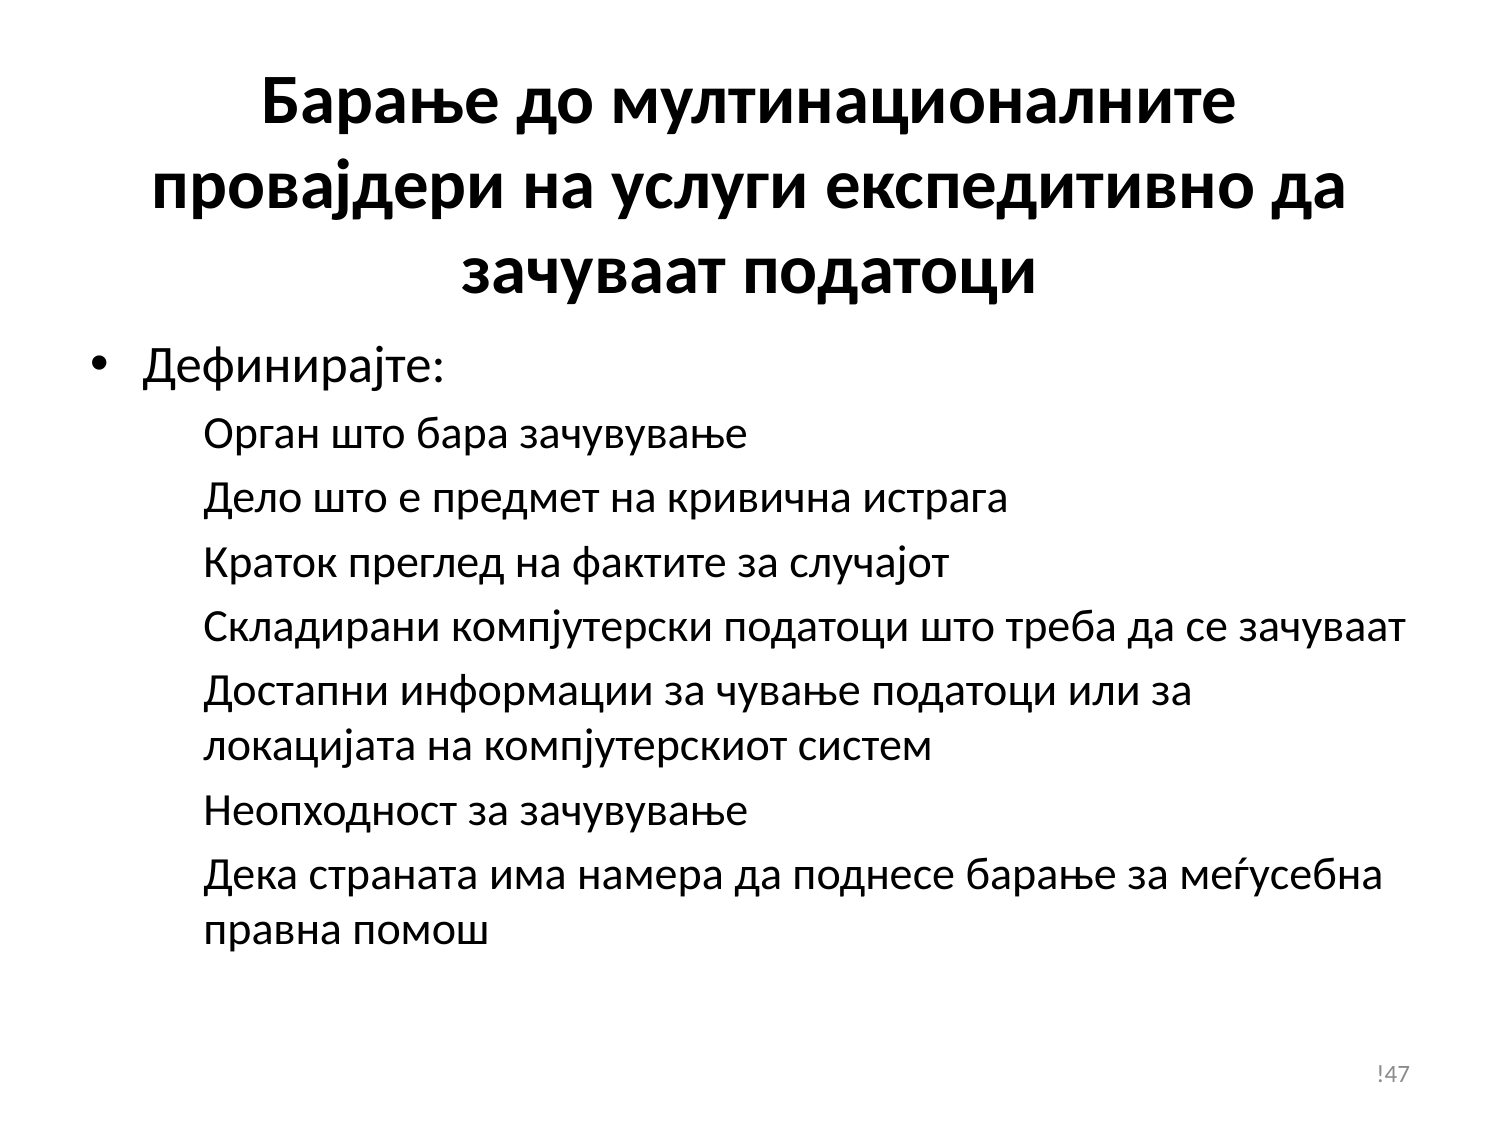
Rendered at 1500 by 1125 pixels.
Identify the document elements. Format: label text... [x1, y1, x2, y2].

title Барање до мултинационалните провајдери на услуги експедитивно да зачуваат податоци [75, 45, 1425, 233]
list Дефинирајте: Орган што бара зачувување Дело што е предмет на кривична истрага Краток преглед на фактите за случајот Складирани компјутерски податоци што треба да се зачуваат Достапни информации за чување податоци или за локацијата на компјутерскиот систем Неопходност за зачувување Дека страната има намера да поднесе барање за меѓусебна правна помош [75, 322, 1425, 1005]
slide_number !47 [1074, 1042, 1425, 1103]
